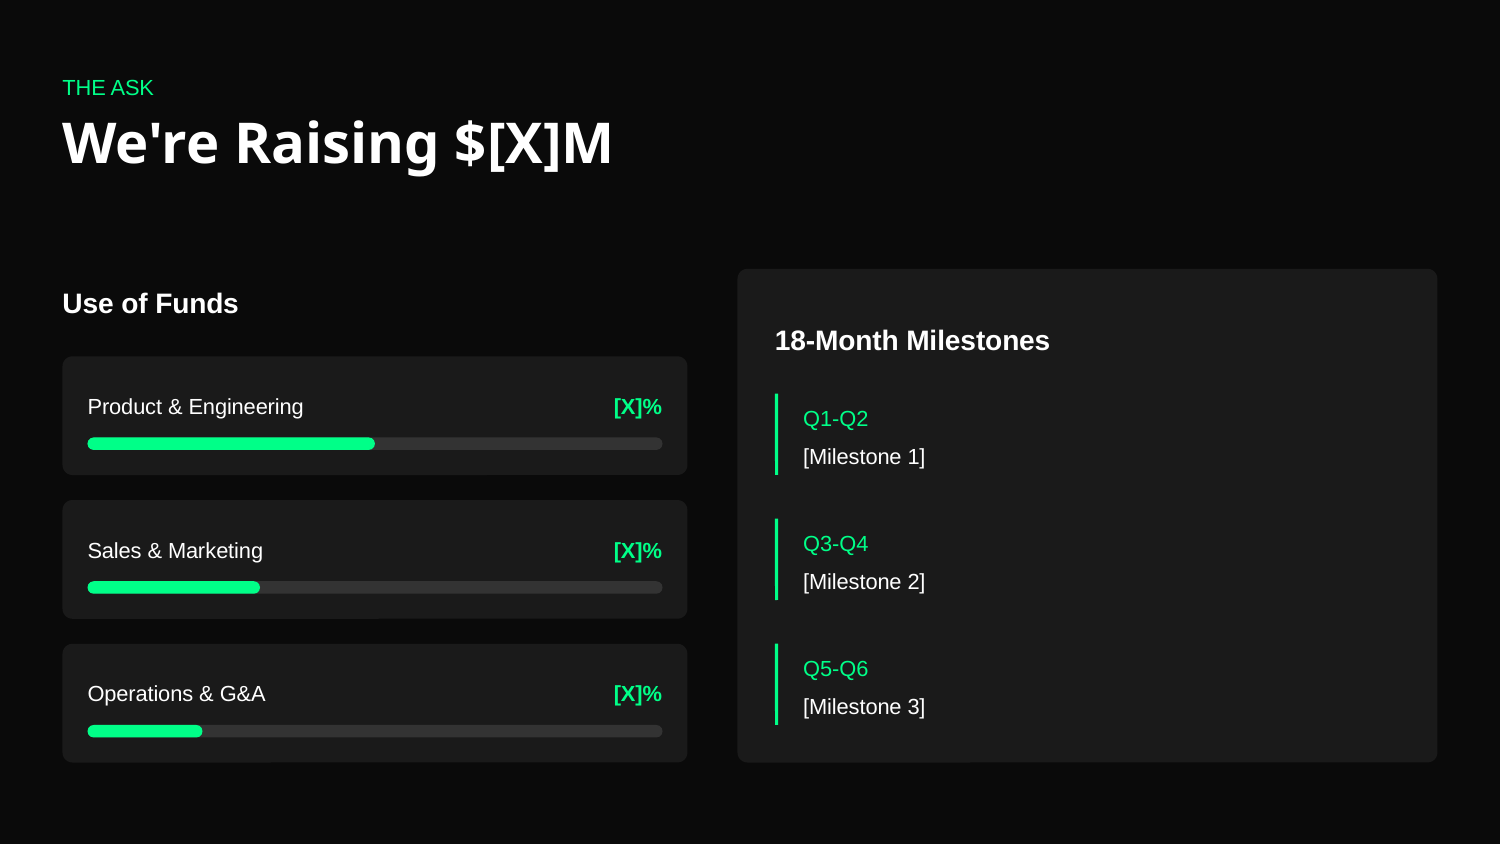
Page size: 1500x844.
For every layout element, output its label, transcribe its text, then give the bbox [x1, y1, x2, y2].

text_box [257, 581, 663, 594]
text_box Product & Engineering [87, 387, 311, 419]
text_box [197, 724, 663, 738]
text_box We're Raising $[X]M [62, 112, 766, 175]
text_box [62, 643, 688, 763]
text_box [X]% [613, 387, 664, 419]
text_box [Milestone 2] [803, 562, 1412, 594]
text_box Q1-Q2 [803, 399, 1412, 432]
text_box Q5-Q6 [803, 650, 1412, 682]
text_box Sales & Marketing [87, 531, 269, 563]
text_box [62, 500, 688, 619]
text_box [Milestone 1] [803, 437, 1412, 469]
text_box Use of Funds [62, 275, 700, 319]
text_box [737, 268, 1438, 763]
text_box [Milestone 3] [803, 687, 1412, 719]
text_box 18-Month Milestones [774, 312, 1413, 357]
text_box [X]% [613, 531, 664, 563]
text_box Operations & G&A [87, 675, 271, 707]
text_box [87, 724, 203, 738]
text_box [87, 581, 261, 594]
text_box [371, 437, 663, 450]
text_box [X]% [613, 675, 664, 707]
text_box THE ASK [62, 68, 1465, 100]
text_box Q3-Q4 [803, 525, 1412, 557]
text_box [62, 356, 688, 476]
text_box [87, 437, 375, 450]
